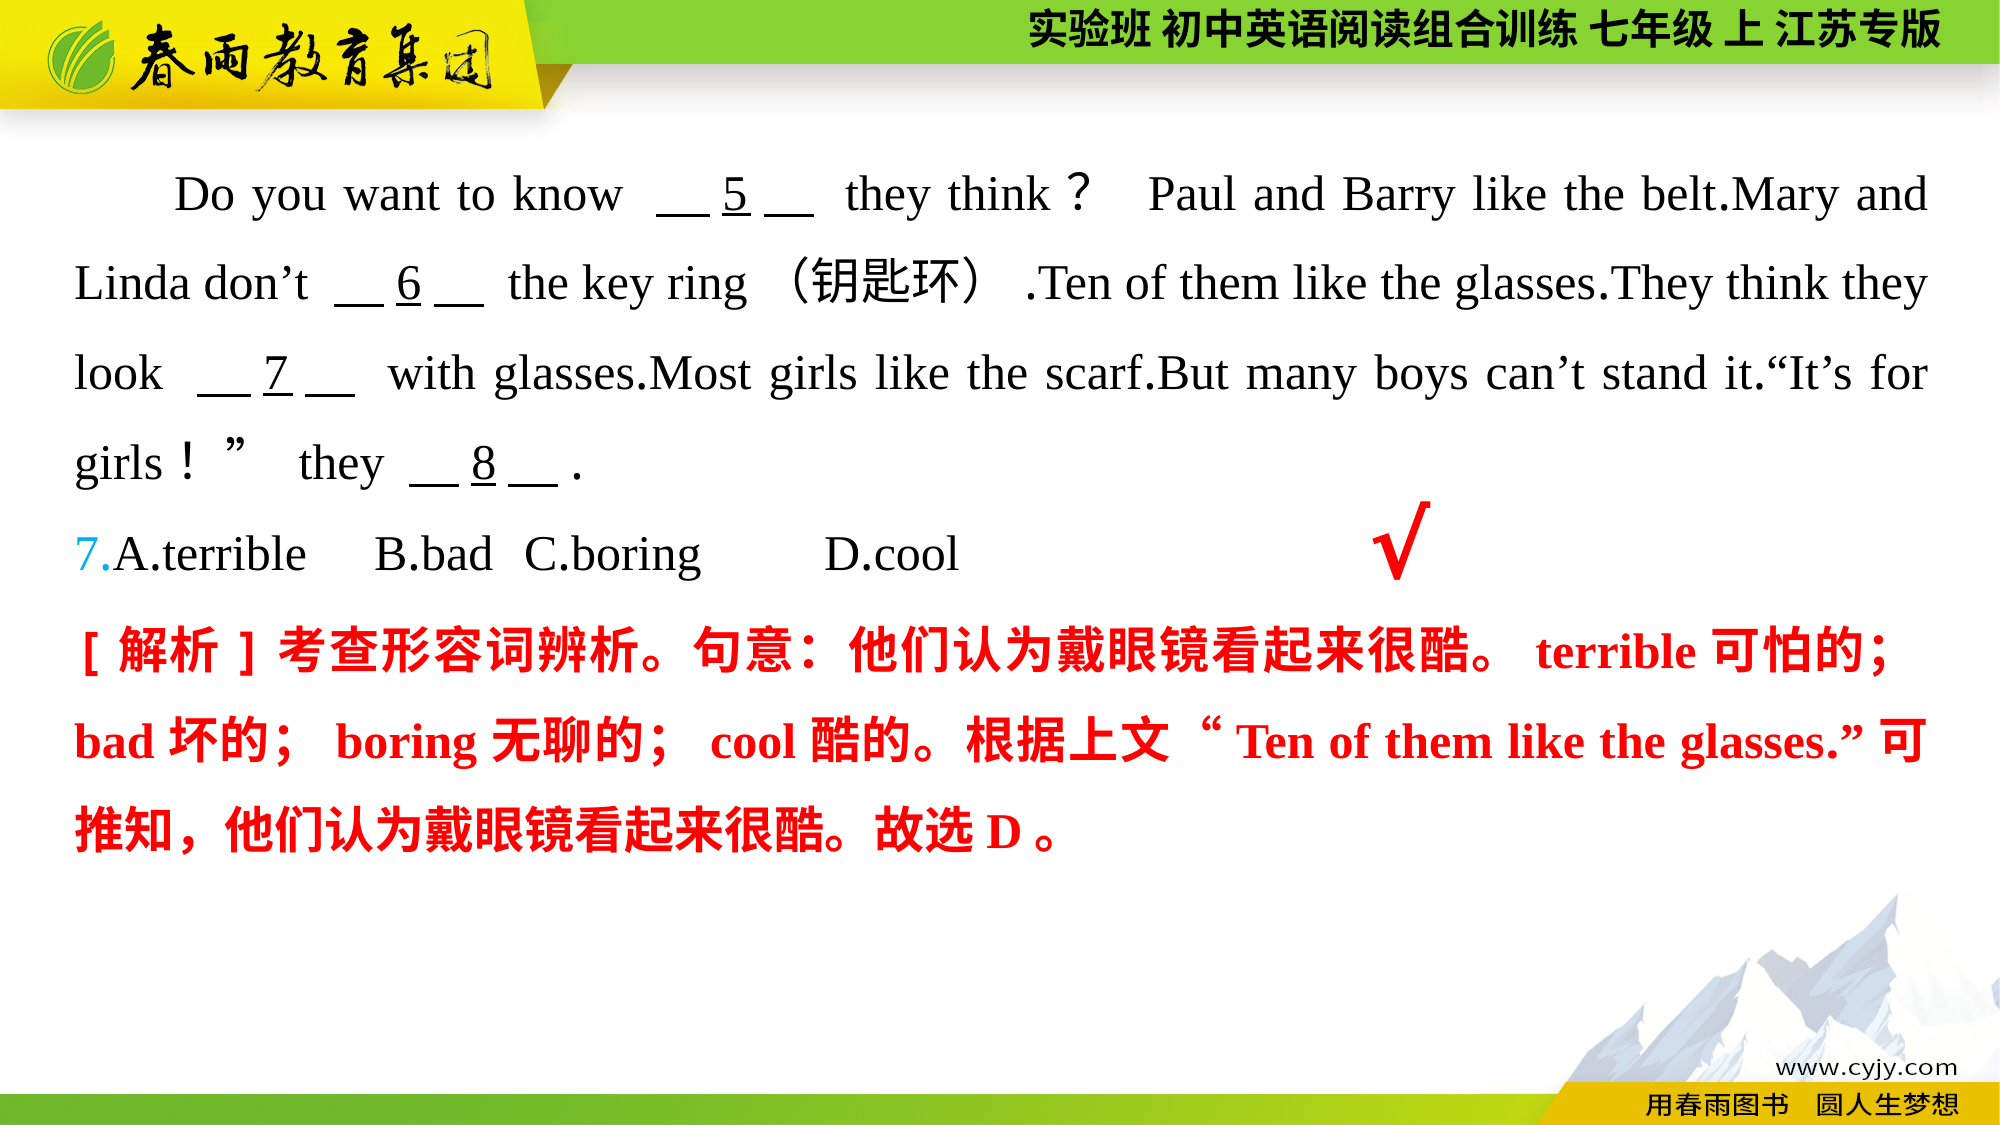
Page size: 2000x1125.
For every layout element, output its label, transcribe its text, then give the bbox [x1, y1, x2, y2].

list Do you want to know 5 they think？ Paul and Barry like the belt.Mary and Linda don’t 6 the key ring（钥匙环）.Ten of them like the glasses.They think they look 7 with glasses.Most girls like the scarf.But many boys can’t stand it.“It’s for girls！” they 8 . 7.A.terrible B.bad C.boring D.cool [59, 122, 1944, 581]
picture [0, 0, 2000, 1125]
text_box [解析]考查形容词辨析。句意：他们认为戴眼镜看起来很酷。terrible可怕的；bad坏的；boring无聊的；cool酷的。根据上文“Ten of them like the glasses.”可推知，他们认为戴眼镜看起来很酷。故选D。 [59, 581, 1944, 867]
